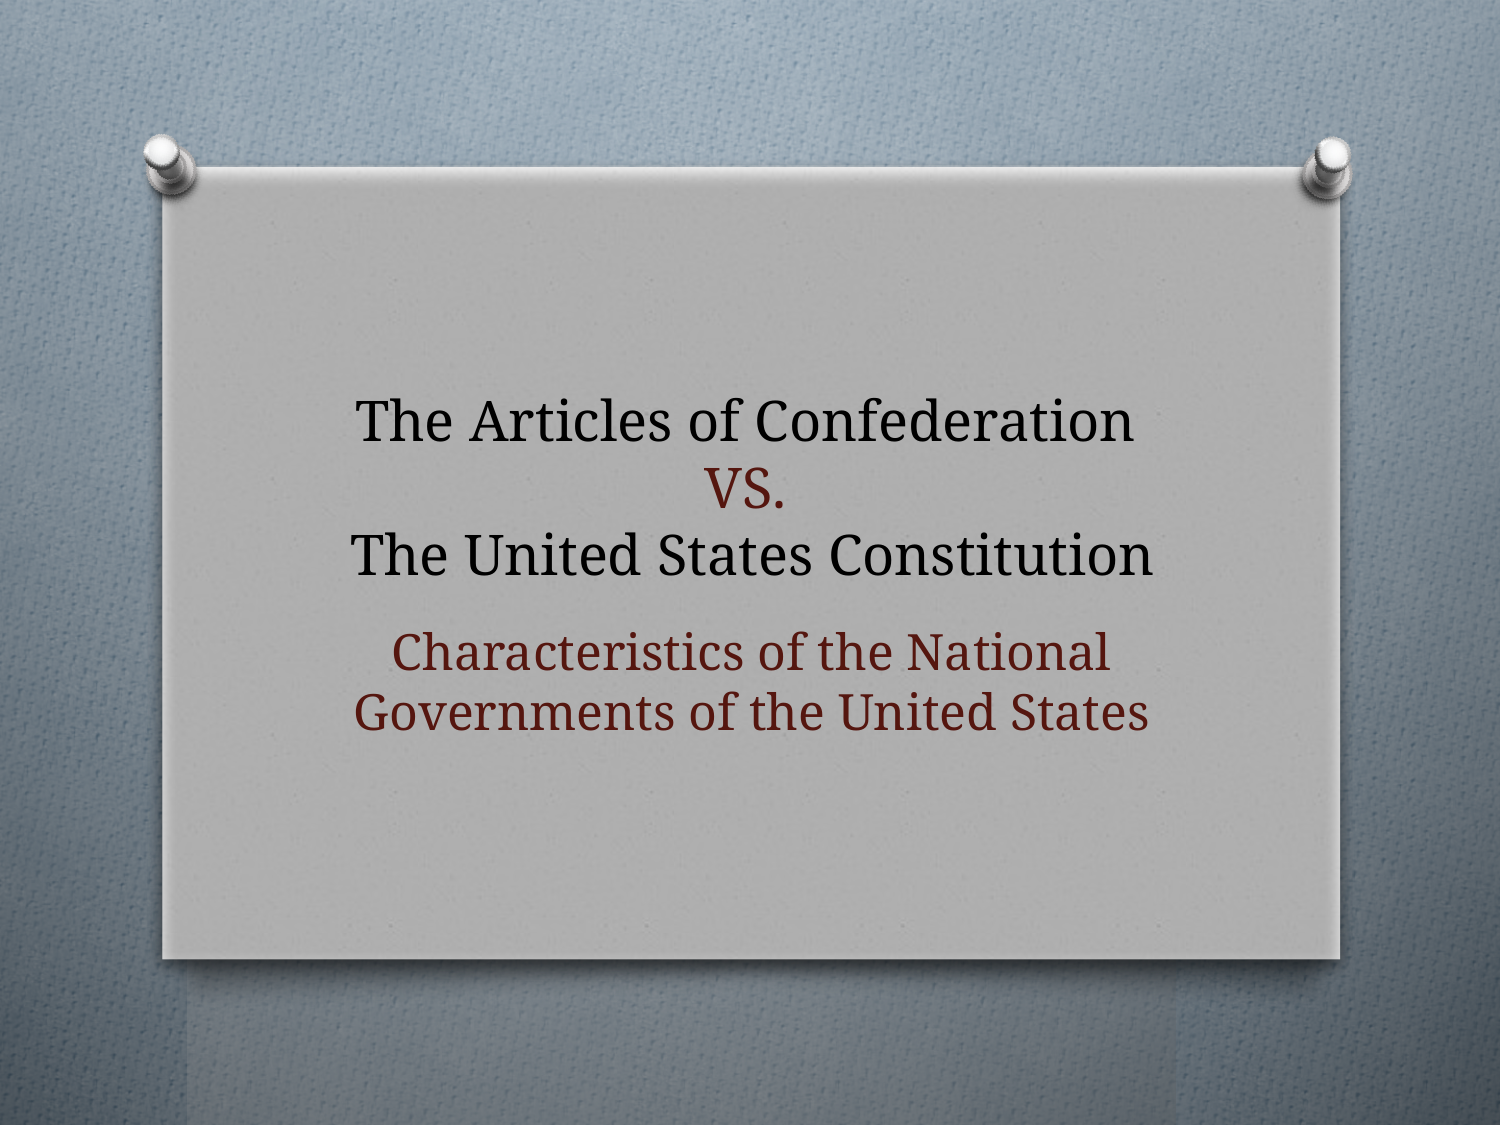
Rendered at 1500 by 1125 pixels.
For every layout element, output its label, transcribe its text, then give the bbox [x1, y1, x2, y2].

picture [112, 100, 235, 224]
subtitle Characteristics of the National Governments of the United States [283, 612, 1221, 863]
title The Articles of Confederation VS. The United States Constitution [283, 294, 1223, 595]
picture [1274, 109, 1396, 230]
